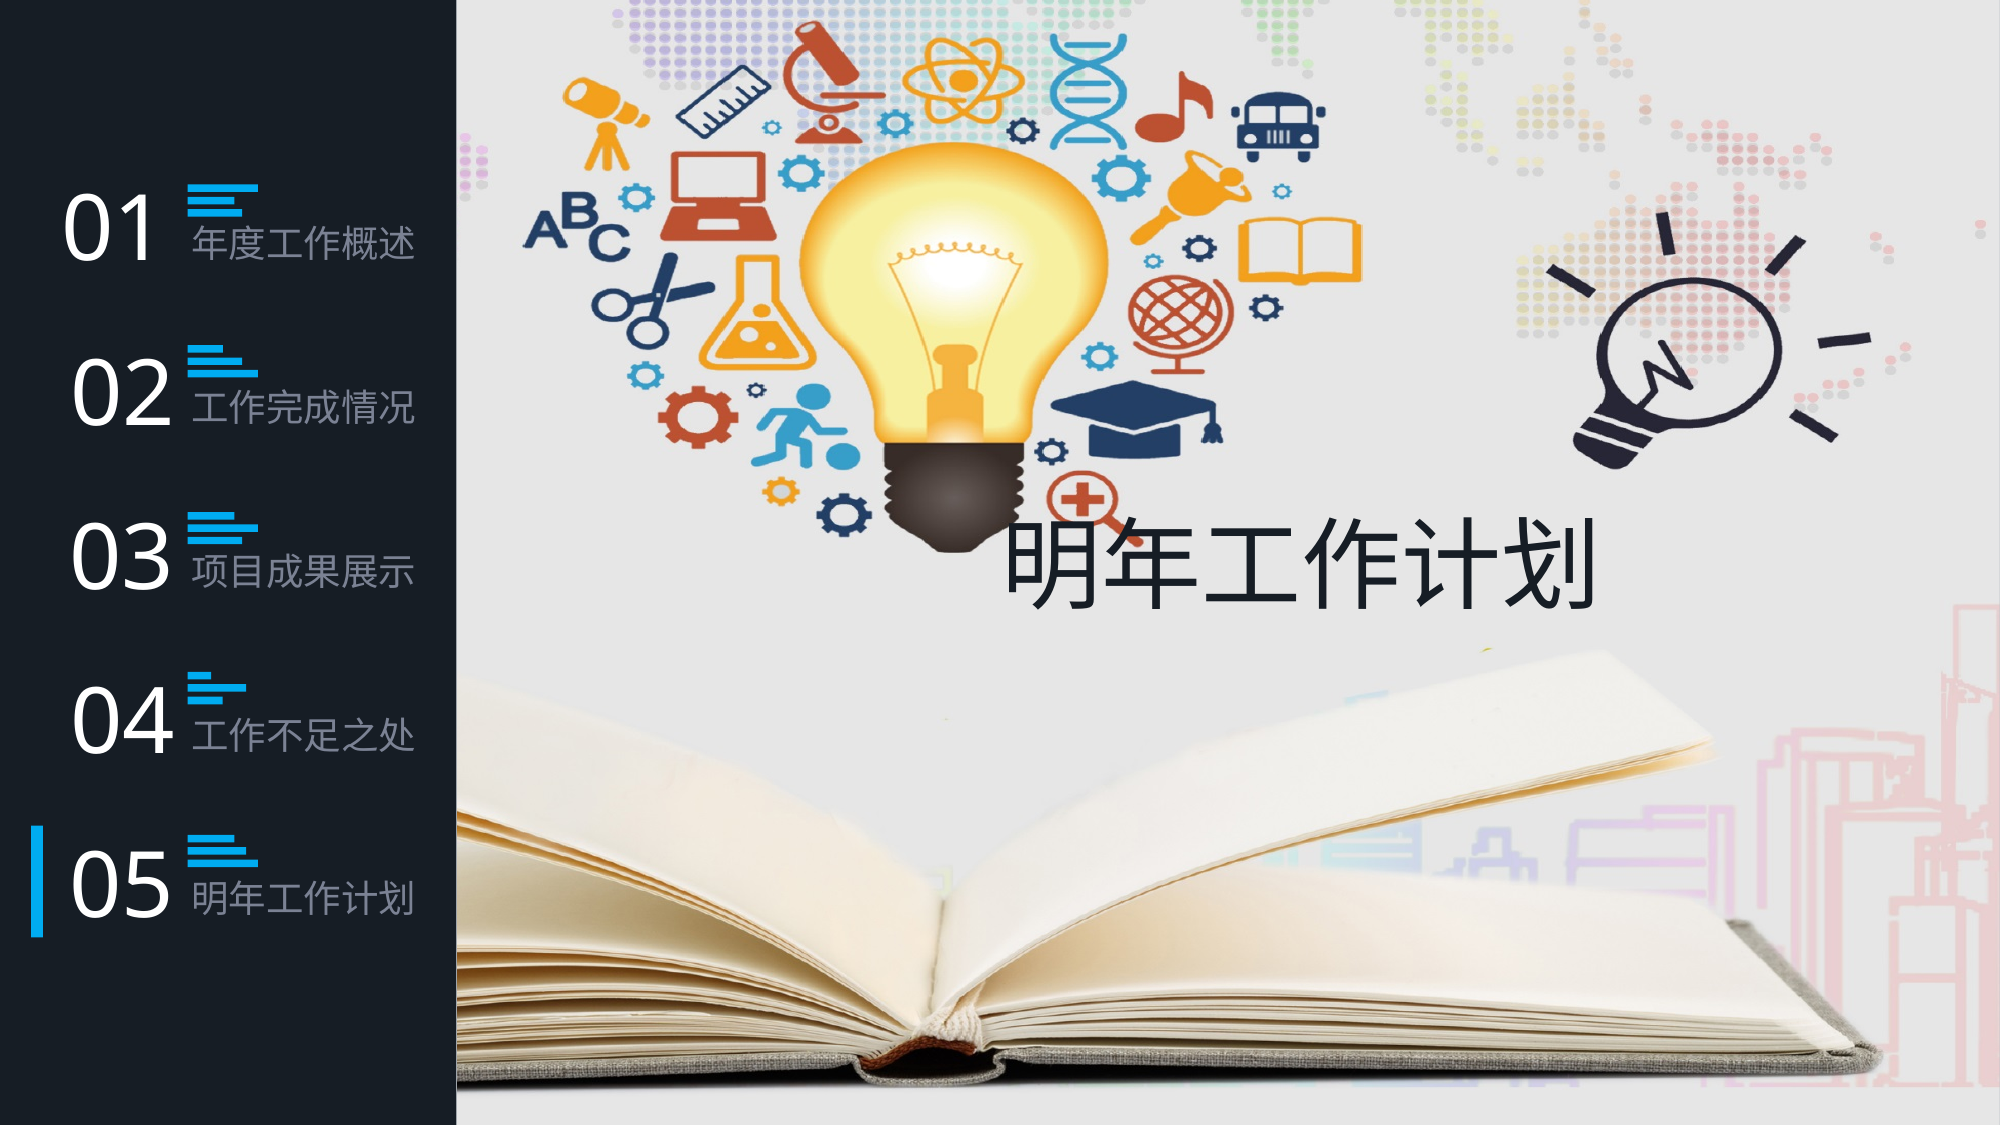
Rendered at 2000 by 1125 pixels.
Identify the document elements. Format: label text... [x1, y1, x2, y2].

text_box [186, 670, 213, 681]
text_box 05 [54, 818, 190, 944]
text_box [186, 355, 244, 367]
text_box [186, 368, 260, 379]
text_box 工作完成情况 [190, 376, 432, 437]
text_box 年度工作概述 [182, 212, 432, 273]
text_box [186, 195, 237, 206]
text_box [186, 343, 225, 355]
text_box 项目成果展示 [190, 540, 432, 601]
text_box [186, 858, 260, 869]
text_box [186, 535, 244, 546]
text_box 工作不足之处 [191, 704, 432, 764]
text_box [186, 695, 225, 706]
text_box 02 [55, 325, 190, 451]
text_box [186, 522, 260, 534]
text_box [186, 845, 248, 857]
text_box [186, 833, 237, 844]
text_box 04 [55, 654, 191, 779]
text_box 03 [54, 490, 190, 615]
text_box 明年工作计划 [190, 868, 432, 928]
text_box [186, 182, 260, 194]
text_box [186, 510, 237, 522]
picture [456, 0, 2000, 1125]
text_box [186, 682, 248, 694]
text_box [29, 823, 45, 939]
text_box 01 [46, 161, 182, 287]
text_box [186, 207, 244, 219]
